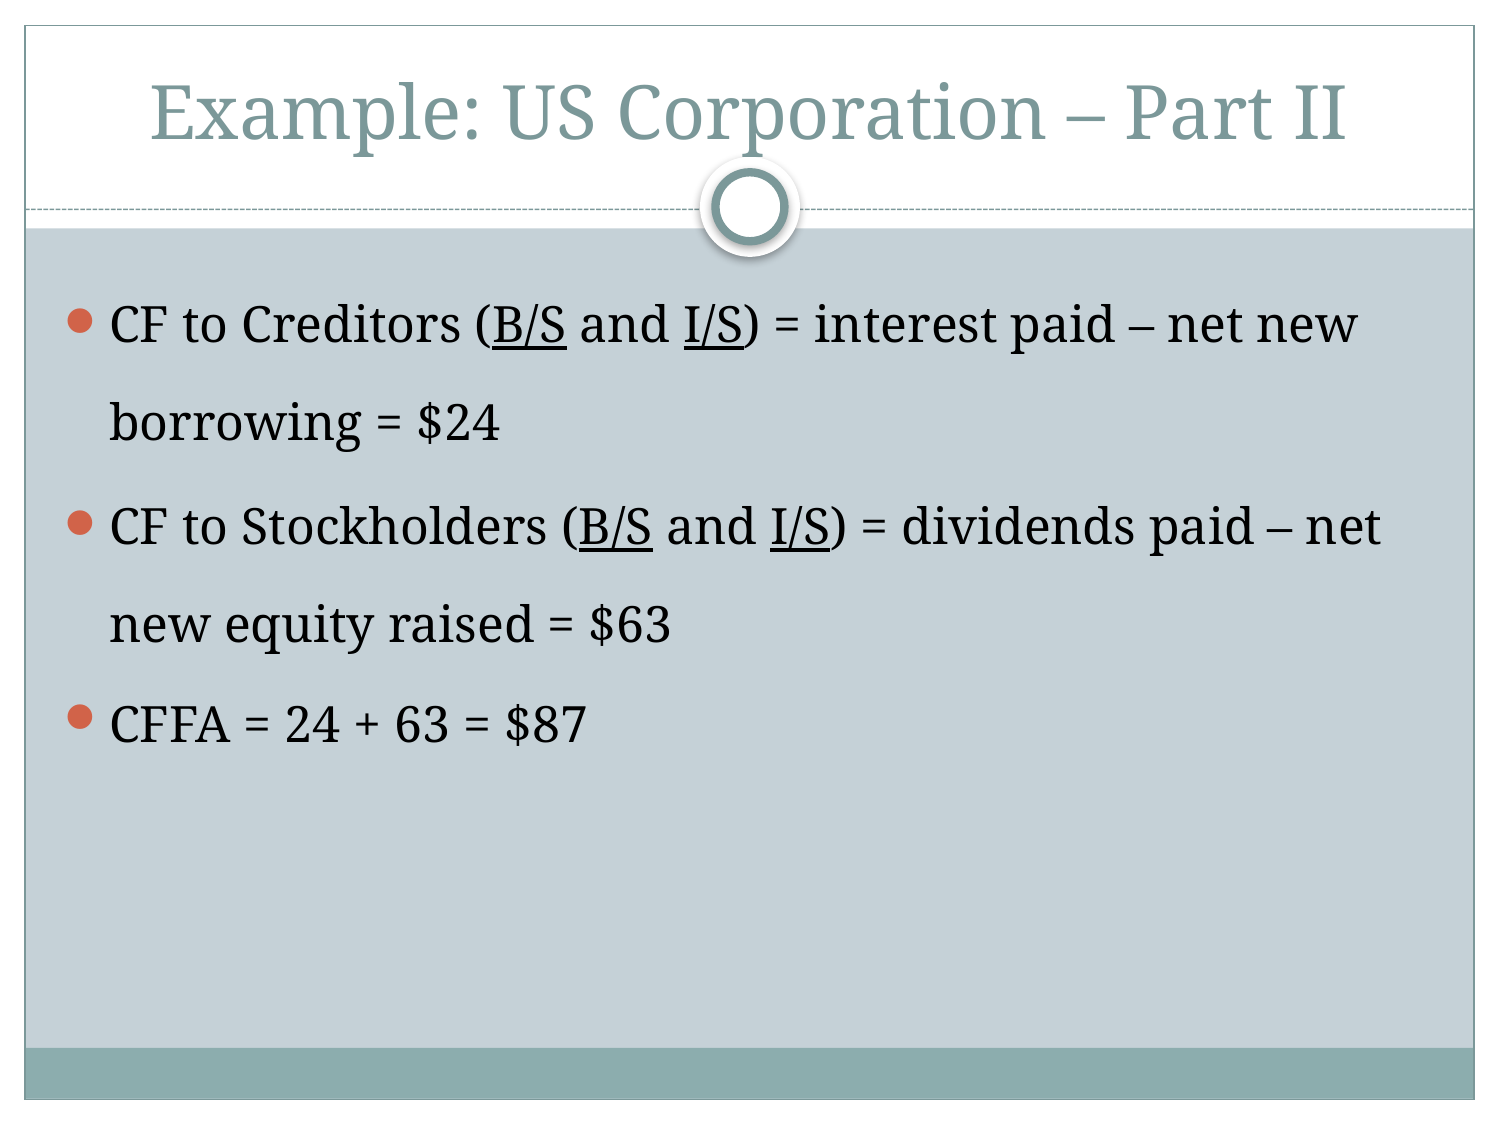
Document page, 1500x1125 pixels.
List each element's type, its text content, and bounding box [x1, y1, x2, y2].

list CF to Creditors (B/S and I/S) = interest paid – net new borrowing = $24 CF to Stockholders (B/S and I/S) = dividends paid – net new equity raised = $63 CFFA = 24 + 63 = $87 [49, 250, 1445, 1001]
title Example: US Corporation – Part II [49, 37, 1450, 162]
